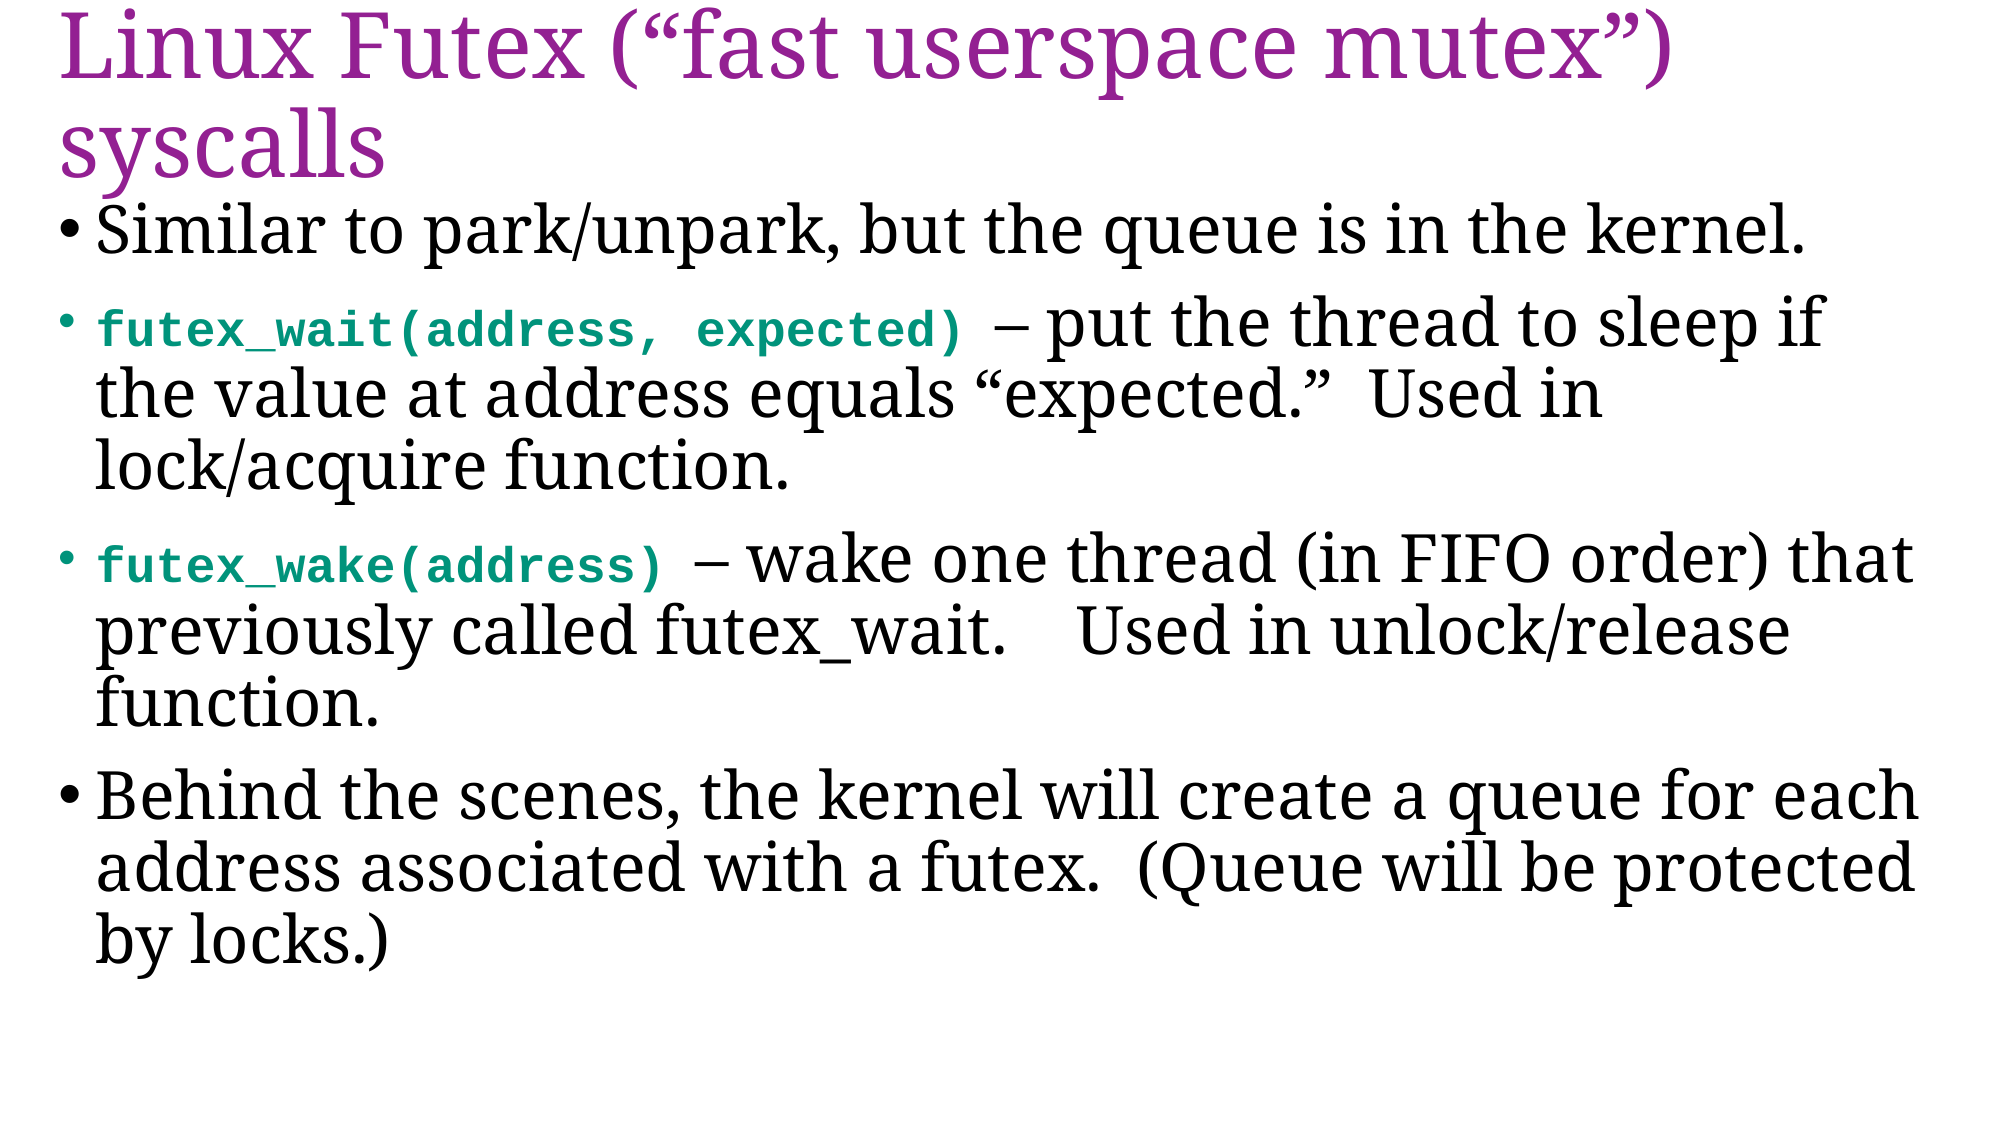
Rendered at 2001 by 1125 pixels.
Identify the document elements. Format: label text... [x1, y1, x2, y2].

title Linux Futex (“fast userspace mutex”) syscalls [43, 25, 1953, 171]
list Similar to park/unpark, but the queue is in the kernel. futex_wait(address, expected) – put the thread to sleep if the value at address equals “expected.” Used in lock/acquire function. futex_wake(address) – wake one thread (in FIFO order) that previously called futex_wait. Used in unlock/release function. Behind the scenes, the kernel will create a queue for each address associated with a futex. (Queue will be protected by locks.) [43, 188, 1953, 1106]
